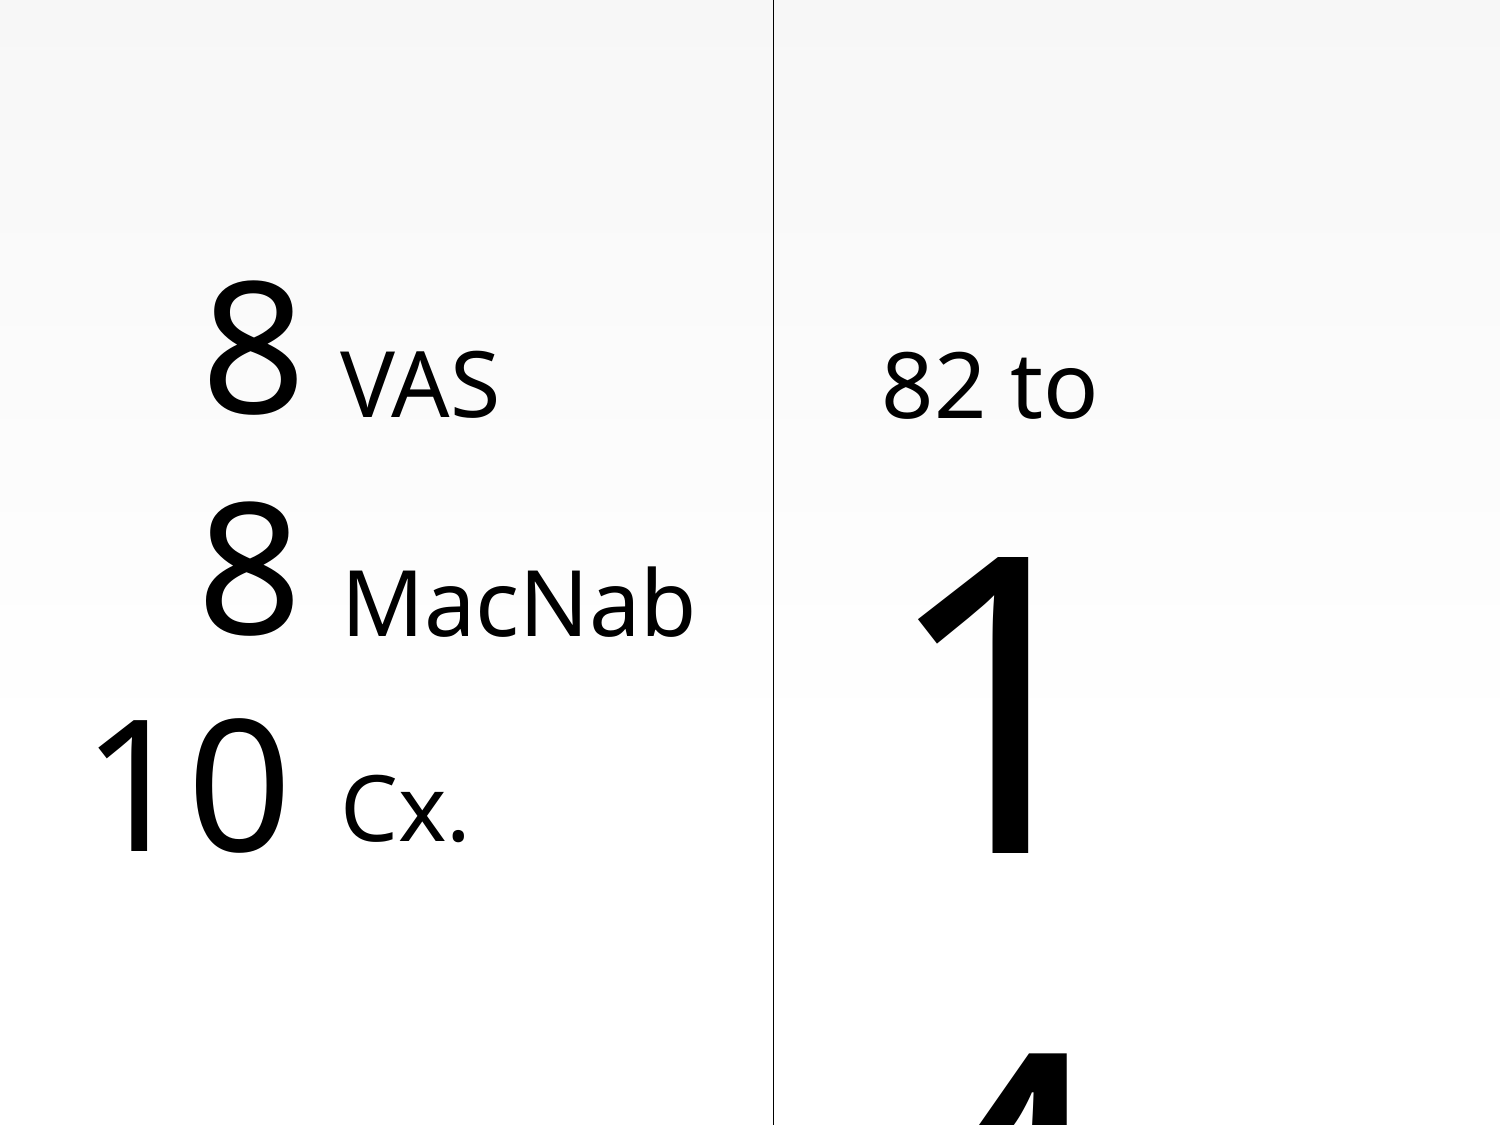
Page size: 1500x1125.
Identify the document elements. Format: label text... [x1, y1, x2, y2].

text_box 82 to [867, 319, 1430, 444]
text_box 14 [867, 444, 1362, 1125]
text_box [67, 222, 762, 938]
